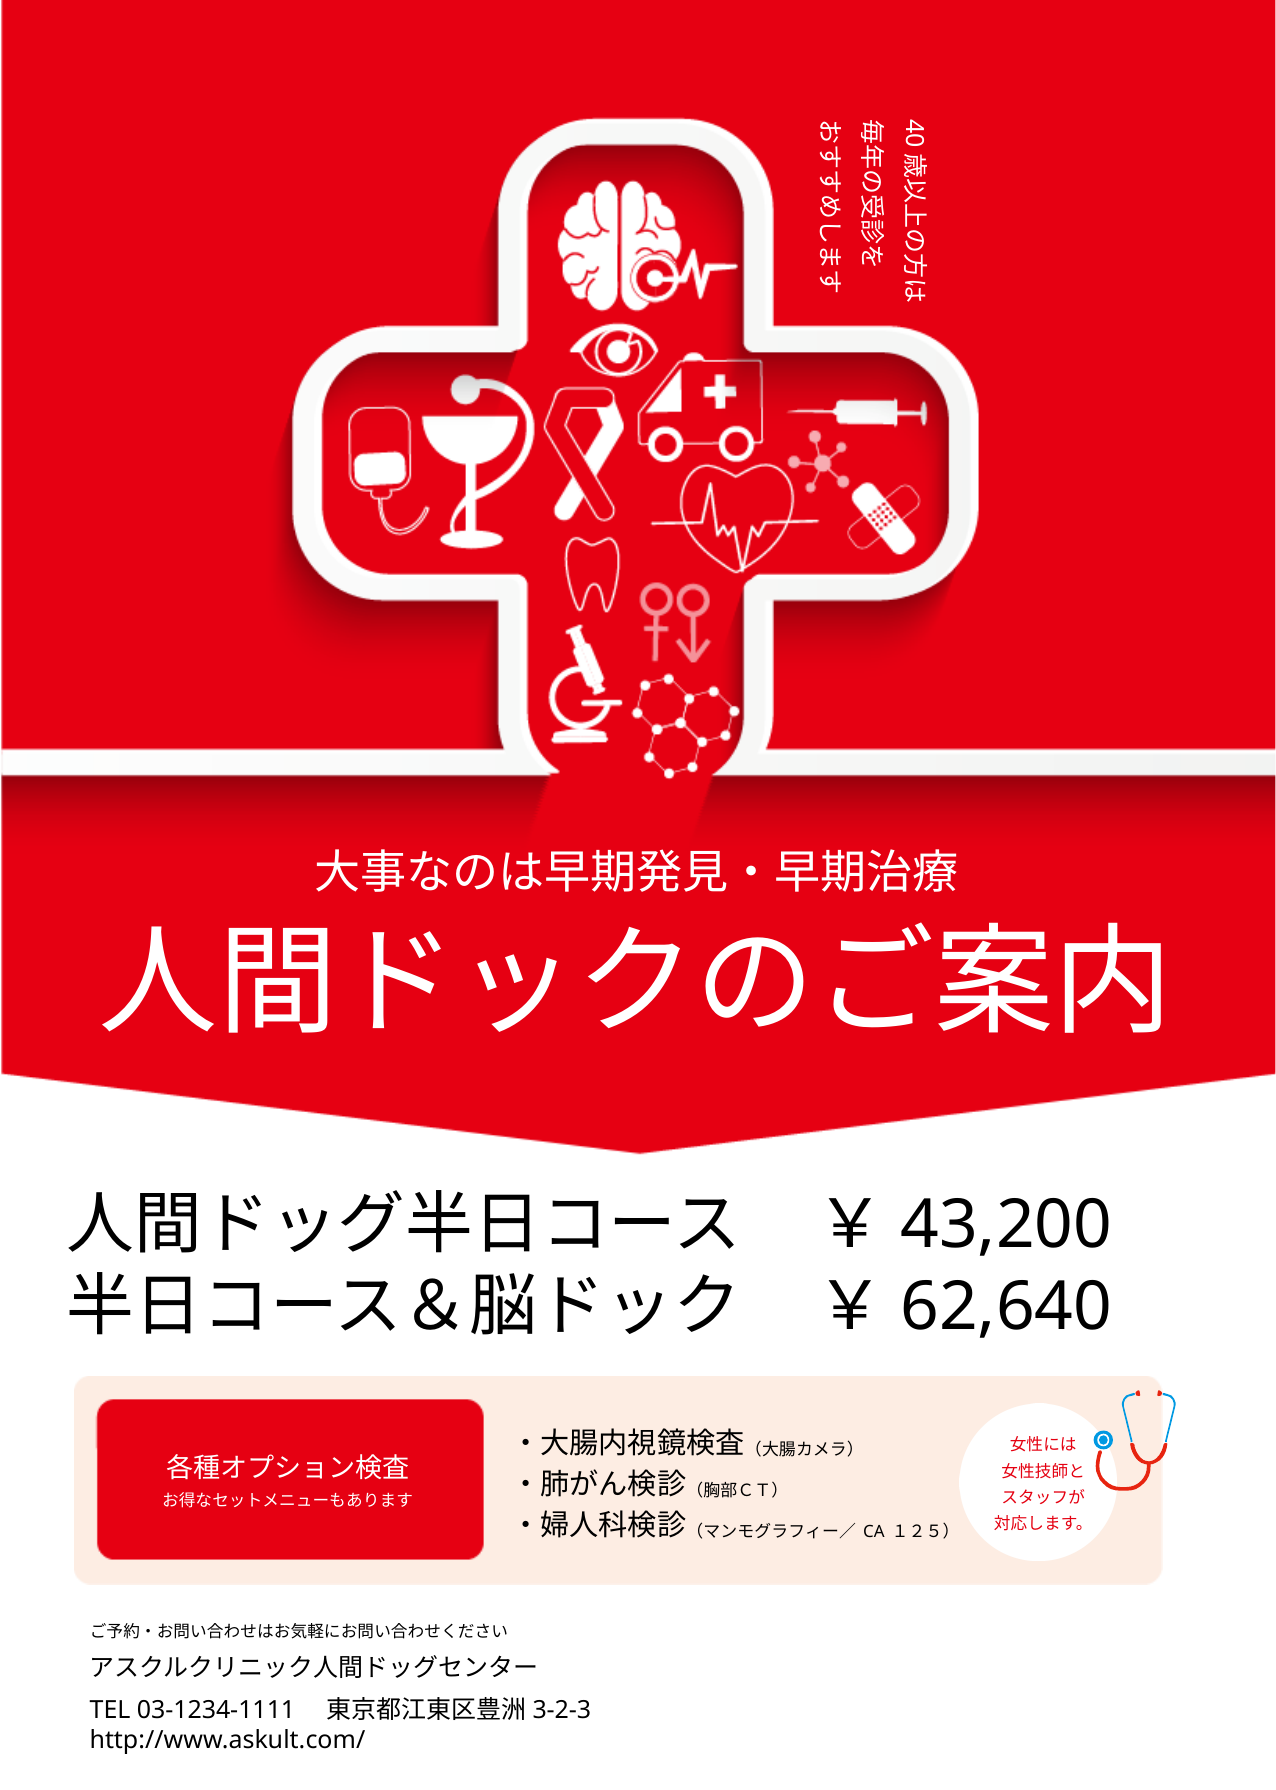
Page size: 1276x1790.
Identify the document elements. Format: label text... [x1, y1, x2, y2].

text_box アスクルクリニック人間ドッグセンター [74, 1643, 675, 1686]
text_box 人間ドッグ半日コース ￥43,200 半日コース＆脳ドック ￥62,640 [51, 1172, 1244, 1351]
text_box ご予約・お問い合わせはお気軽にお問い合わせください [74, 1613, 675, 1643]
text_box TEL 03-1234-1111 東京都江東区豊洲3-2-3 http://www.askult.com/ [74, 1686, 868, 1762]
picture [0, 0, 1276, 1159]
picture [74, 1376, 1177, 1585]
